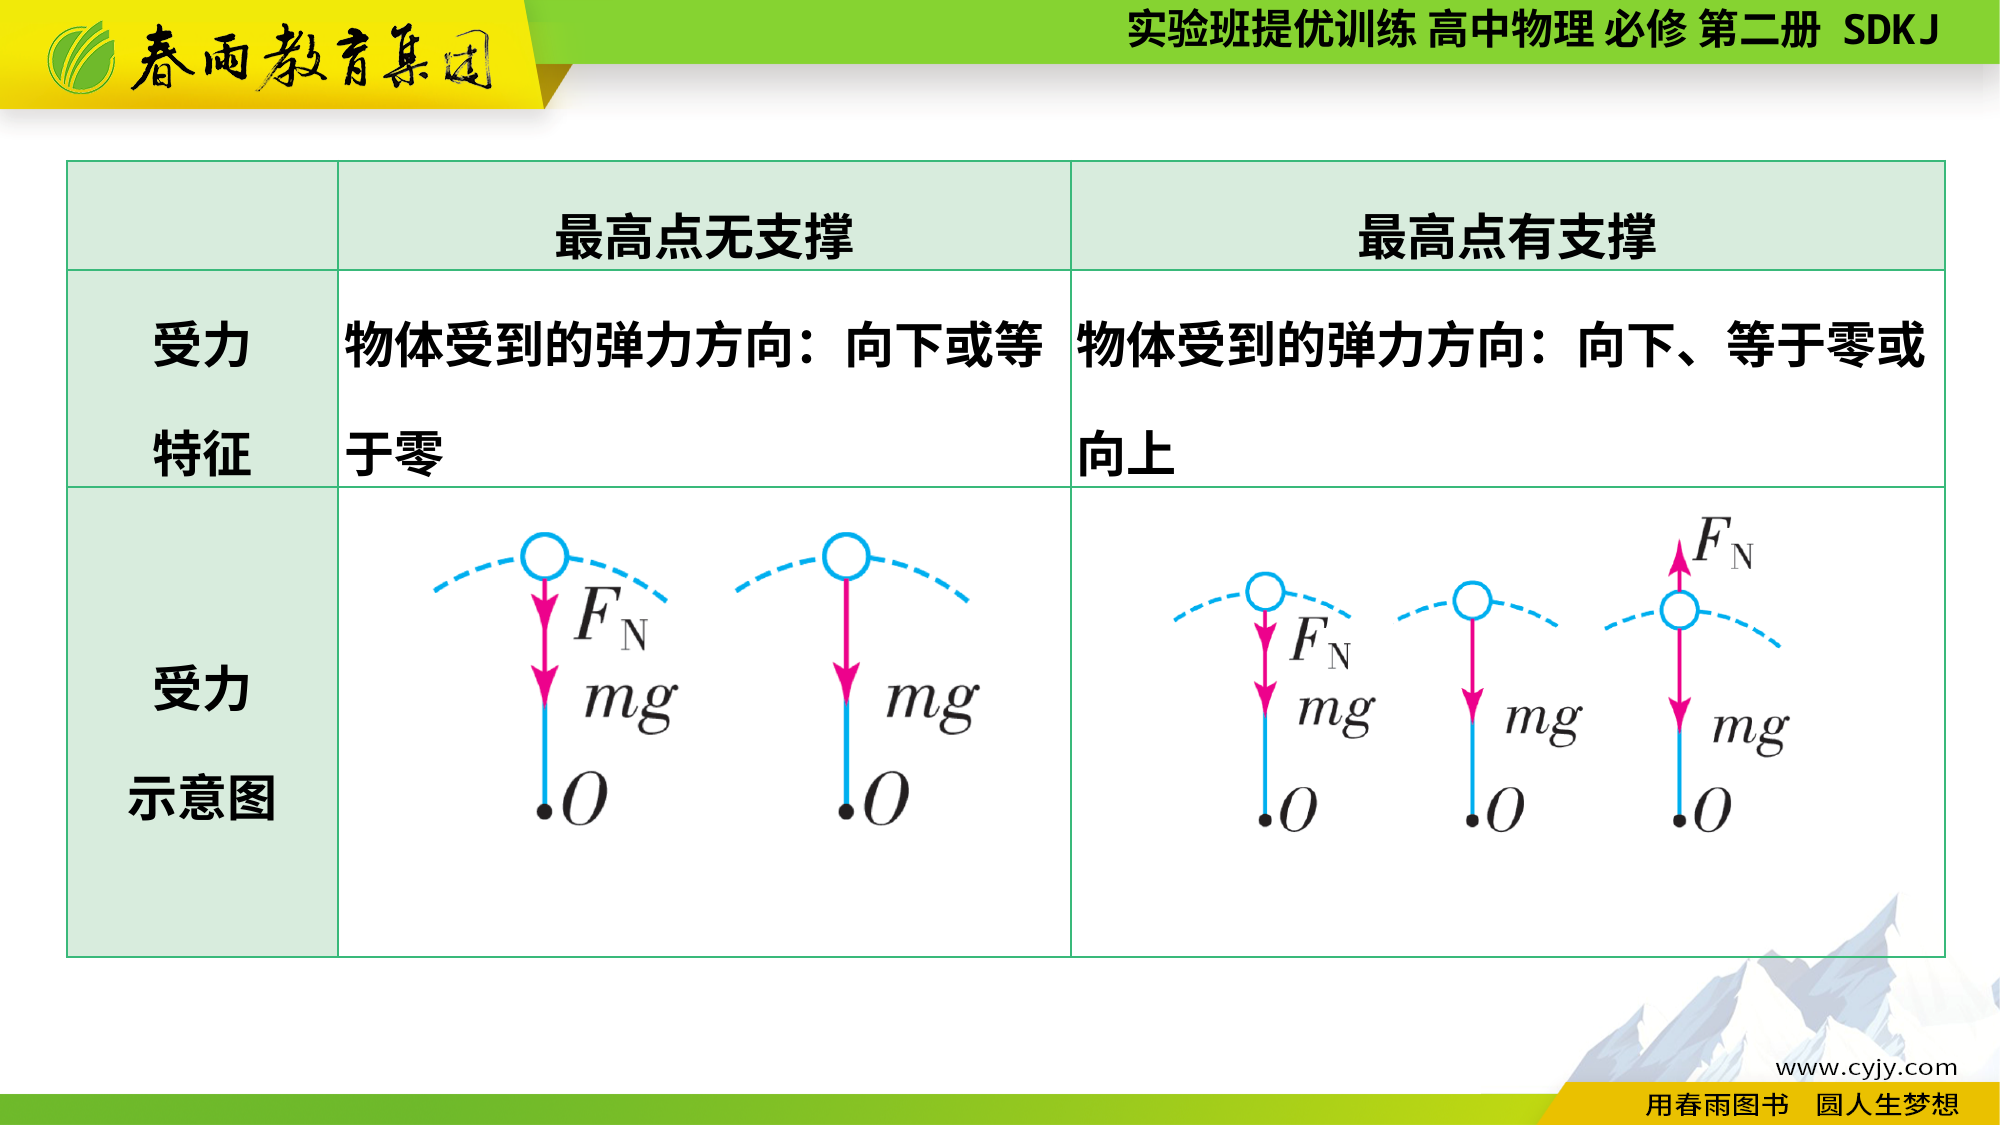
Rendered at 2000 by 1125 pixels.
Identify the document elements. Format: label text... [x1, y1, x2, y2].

table_cell [339, 488, 1070, 956]
table_header 最高点无支撑 [339, 162, 1070, 269]
table_cell 物体受到的弹力方向：向下或等于零 [339, 271, 1070, 486]
table_cell [1072, 488, 1944, 956]
table_cell 物体受到的弹力方向：向下、等于零或向上 [1072, 271, 1944, 486]
table_header 最高点有支撑 [1072, 162, 1944, 269]
table_cell 受力 特征 [68, 271, 337, 486]
picture [0, 0, 2000, 1125]
table_header [68, 162, 337, 269]
table_cell 受力 示意图 [68, 488, 337, 956]
